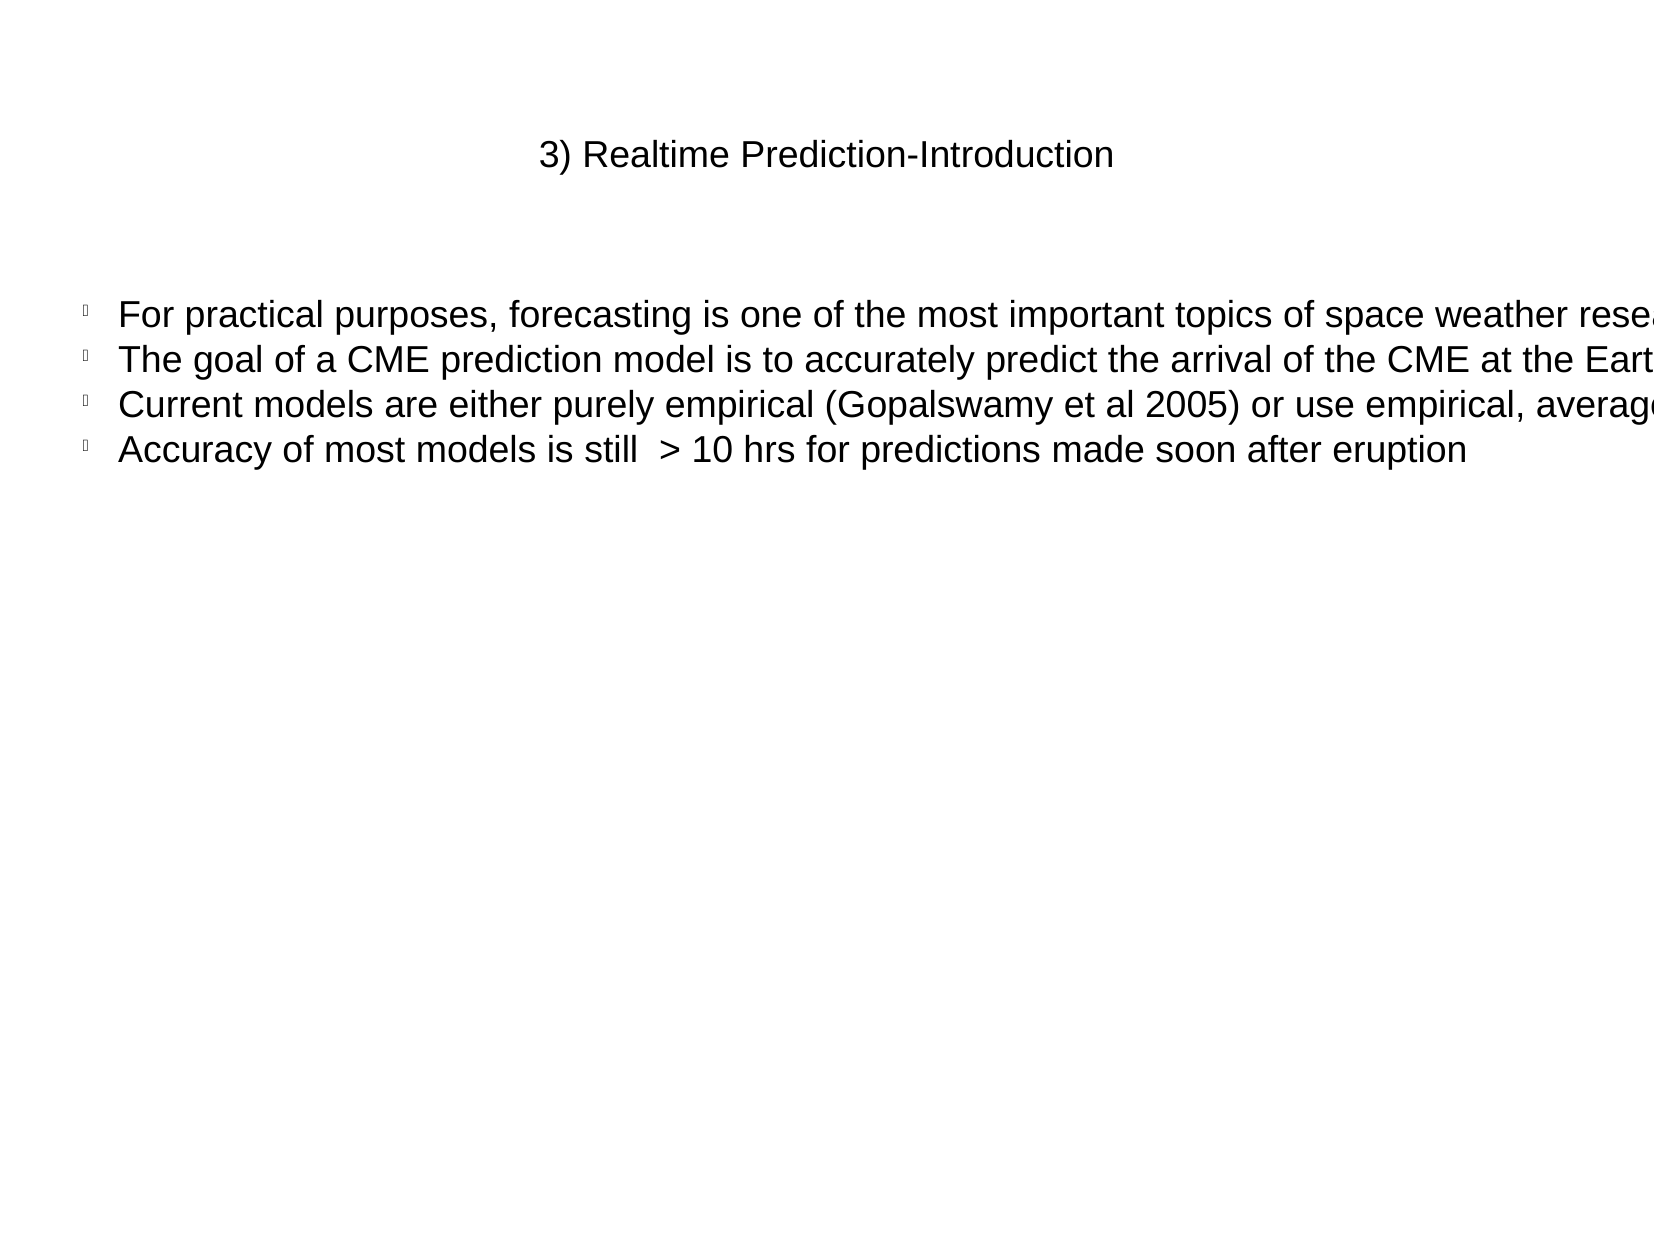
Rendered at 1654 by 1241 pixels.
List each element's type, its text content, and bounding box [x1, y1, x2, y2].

text_box For practical purposes, forecasting is one of the most important topics of space weather research The goal of a CME prediction model is to accurately predict the arrival of the CME at the Earth as quickly as possible after eruption Current models are either purely empirical (Gopalswamy et al 2005) or use empirical, average terms in physics based models Accuracy of most models is still > 10 hrs for predictions made soon after eruption [82, 290, 1538, 1241]
text_box 3) Realtime Prediction-Introduction [82, 49, 1571, 257]
